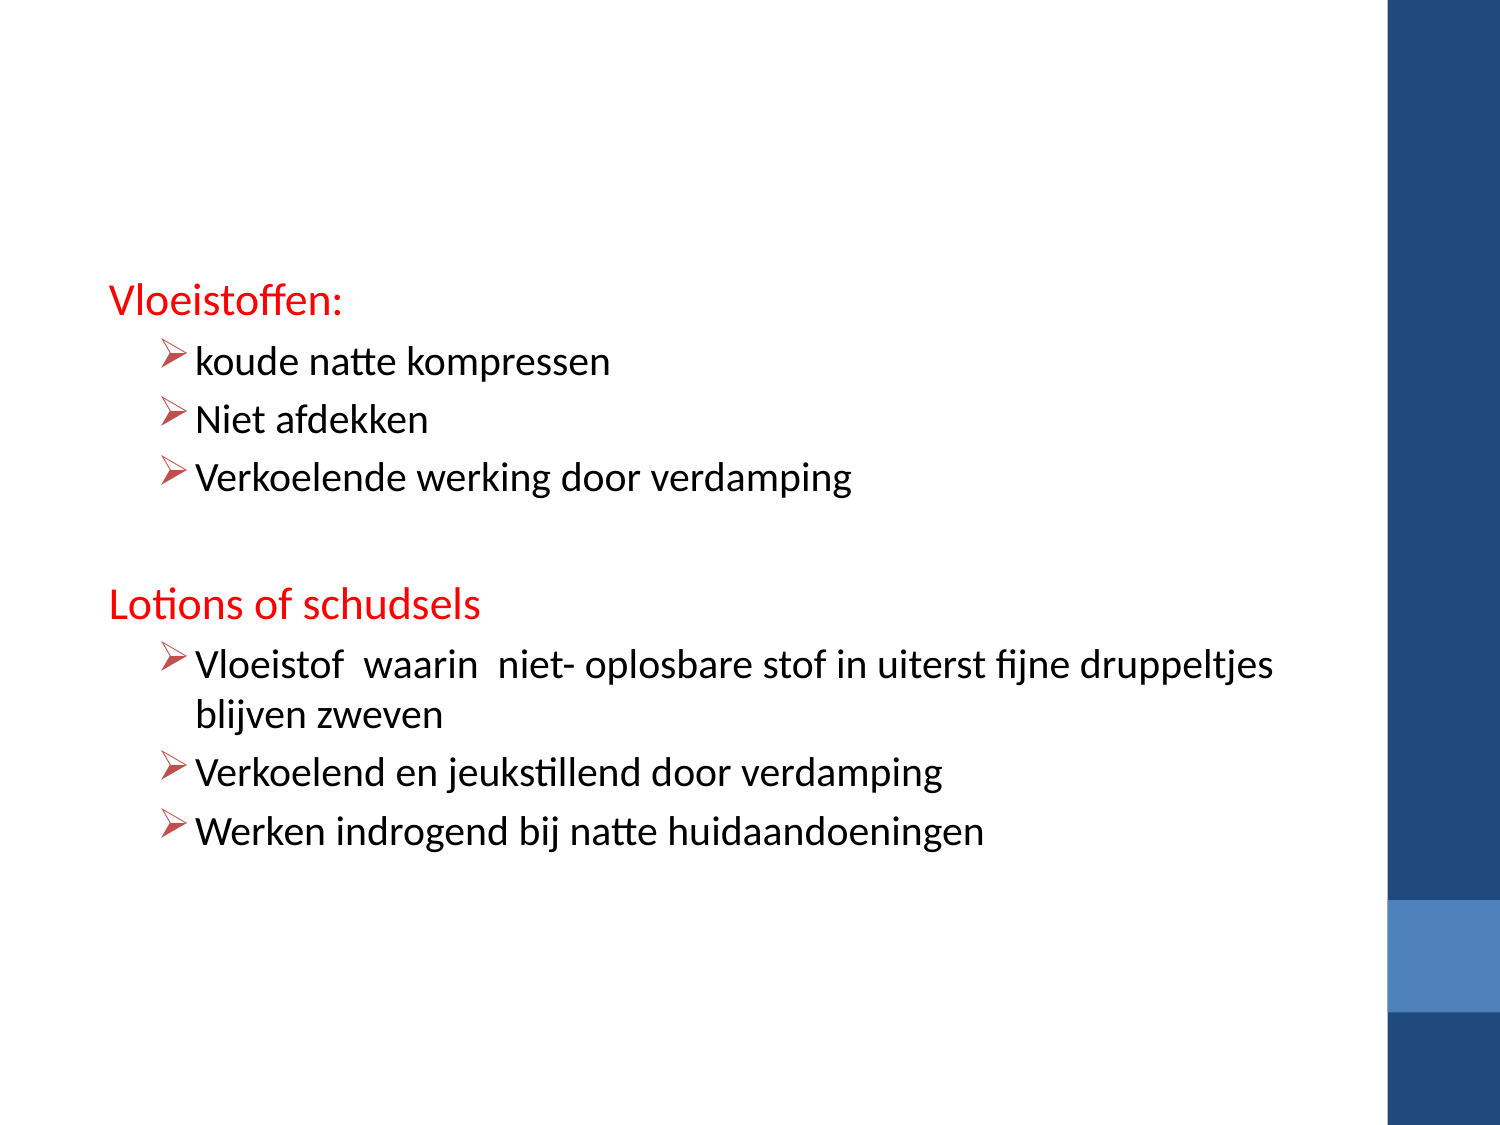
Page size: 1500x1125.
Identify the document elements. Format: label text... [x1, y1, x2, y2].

list Vloeistoffen: koude natte kompressen Niet afdekken Verkoelende werking door verdamping Lotions of schudsels Vloeistof waarin niet- oplosbare stof in uiterst fijne druppeltjes blijven zweven Verkoelend en jeukstillend door verdamping Werken indrogend bij natte huidaandoeningen [75, 262, 1325, 1050]
